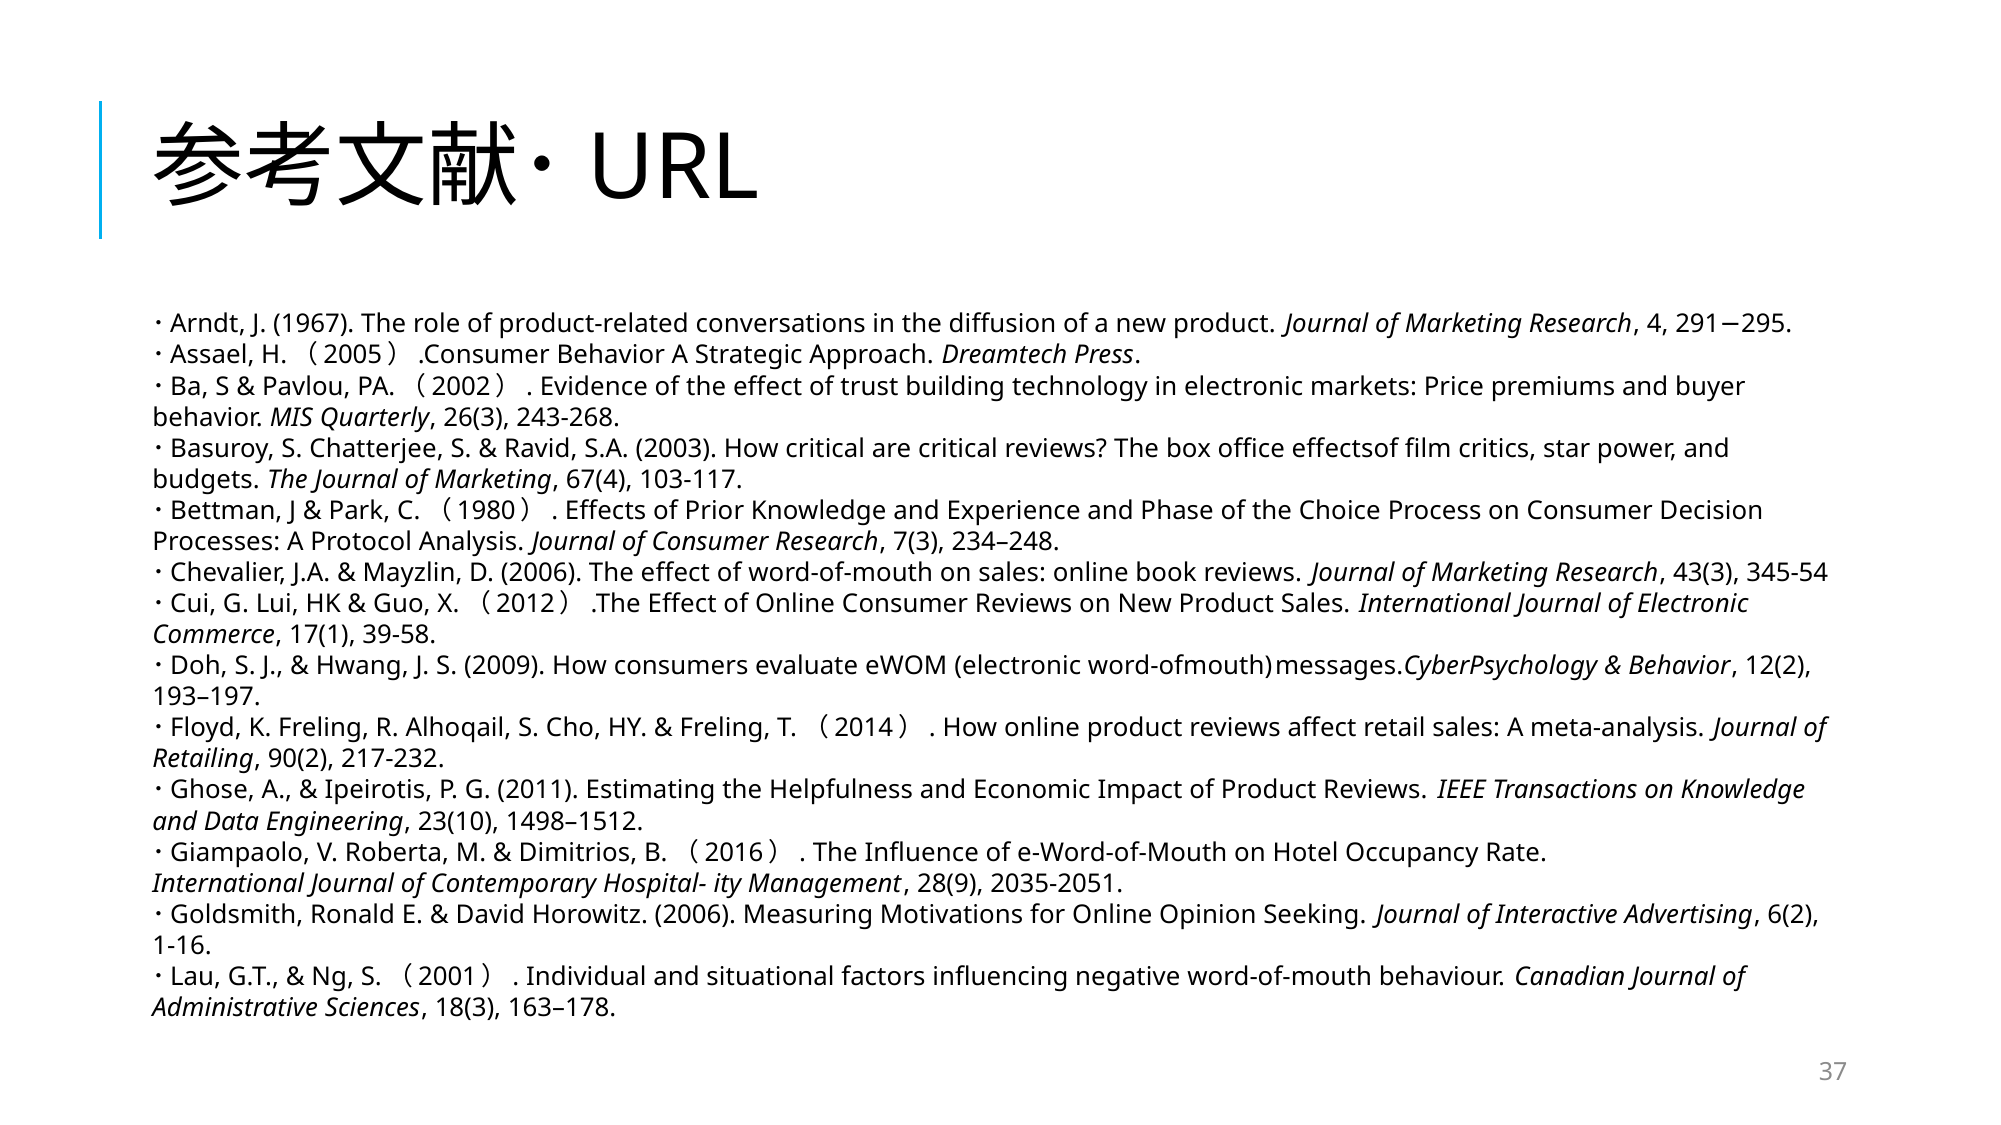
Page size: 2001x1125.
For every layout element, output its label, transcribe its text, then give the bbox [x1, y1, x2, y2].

list ･Arndt, J. (1967). The role of product-related conversations in the diffusion of a new product. Journal of Marketing Research, 4, 291−295. ･Assael, H.（2005）.Consumer Behavior A Strategic Approach. Dreamtech Press. ･Ba, S & Pavlou, PA.（2002）. Evidence of the effect of trust building technology in electronic markets: Price premiums and buyer behavior. MIS Quarterly, 26(3), 243-268. ･Basuroy, S. Chatterjee, S. & Ravid, S.A. (2003). How critical are critical reviews? The box office effectsof film critics, star power, and budgets. The Journal of Marketing, 67(4), 103-117. ･Bettman, J & Park, C.（1980）. Effects of Prior Knowledge and Experience and Phase of the Choice Process on Consumer Decision Processes: A Protocol Analysis. Journal of Consumer Research, 7(3), 234–248. ･Chevalier, J.A. & Mayzlin, D. (2006). The effect of word-of-mouth on sales: online book reviews. Journal of Marketing Research, 43(3), 345-54 ･Cui, G. Lui, HK & Guo, X.（2012）.The Effect of Online Consumer Reviews on New Product Sales. International Journal of Electronic Commerce, 17(1), 39-58. ･Doh, S. J., & Hwang, J. S. (2009). How consumers evaluate eWOM (electronic word-ofmouth)messages.CyberPsychology & Behavior, 12(2), 193–197. ･Floyd, K. Freling, R. Alhoqail, S. Cho, HY. & Freling, T.（2014）. How online product reviews affect retail sales: A meta-analysis. Journal of Retailing, 90(2), 217-232. ･Ghose, A., & Ipeirotis, P. G. (2011). Estimating the Helpfulness and Economic Impact of Product Reviews. IEEE Transactions on Knowledge and Data Engineering, 23(10), 1498–1512. ･Giampaolo, V. Roberta, M. & Dimitrios, B.（2016）. The Influence of e-Word-of-Mouth on Hotel Occupancy Rate. International Journal of Contemporary Hospital- ity Management, 28(9), 2035-2051. ･Goldsmith, Ronald E. & David Horowitz. (2006). Measuring Motivations for Online Opinion Seeking. Journal of Interactive Advertising, 6(2), 1-16. ･Lau, G.T., & Ng, S.（2001）. Individual and situational factors influencing negative word-of-mouth behaviour. Canadian Journal of Administrative Sciences, 18(3), 163–178. [137, 299, 1863, 1043]
title 参考文献･URL [137, 59, 1863, 278]
slide_number 37 [1412, 1042, 1863, 1103]
